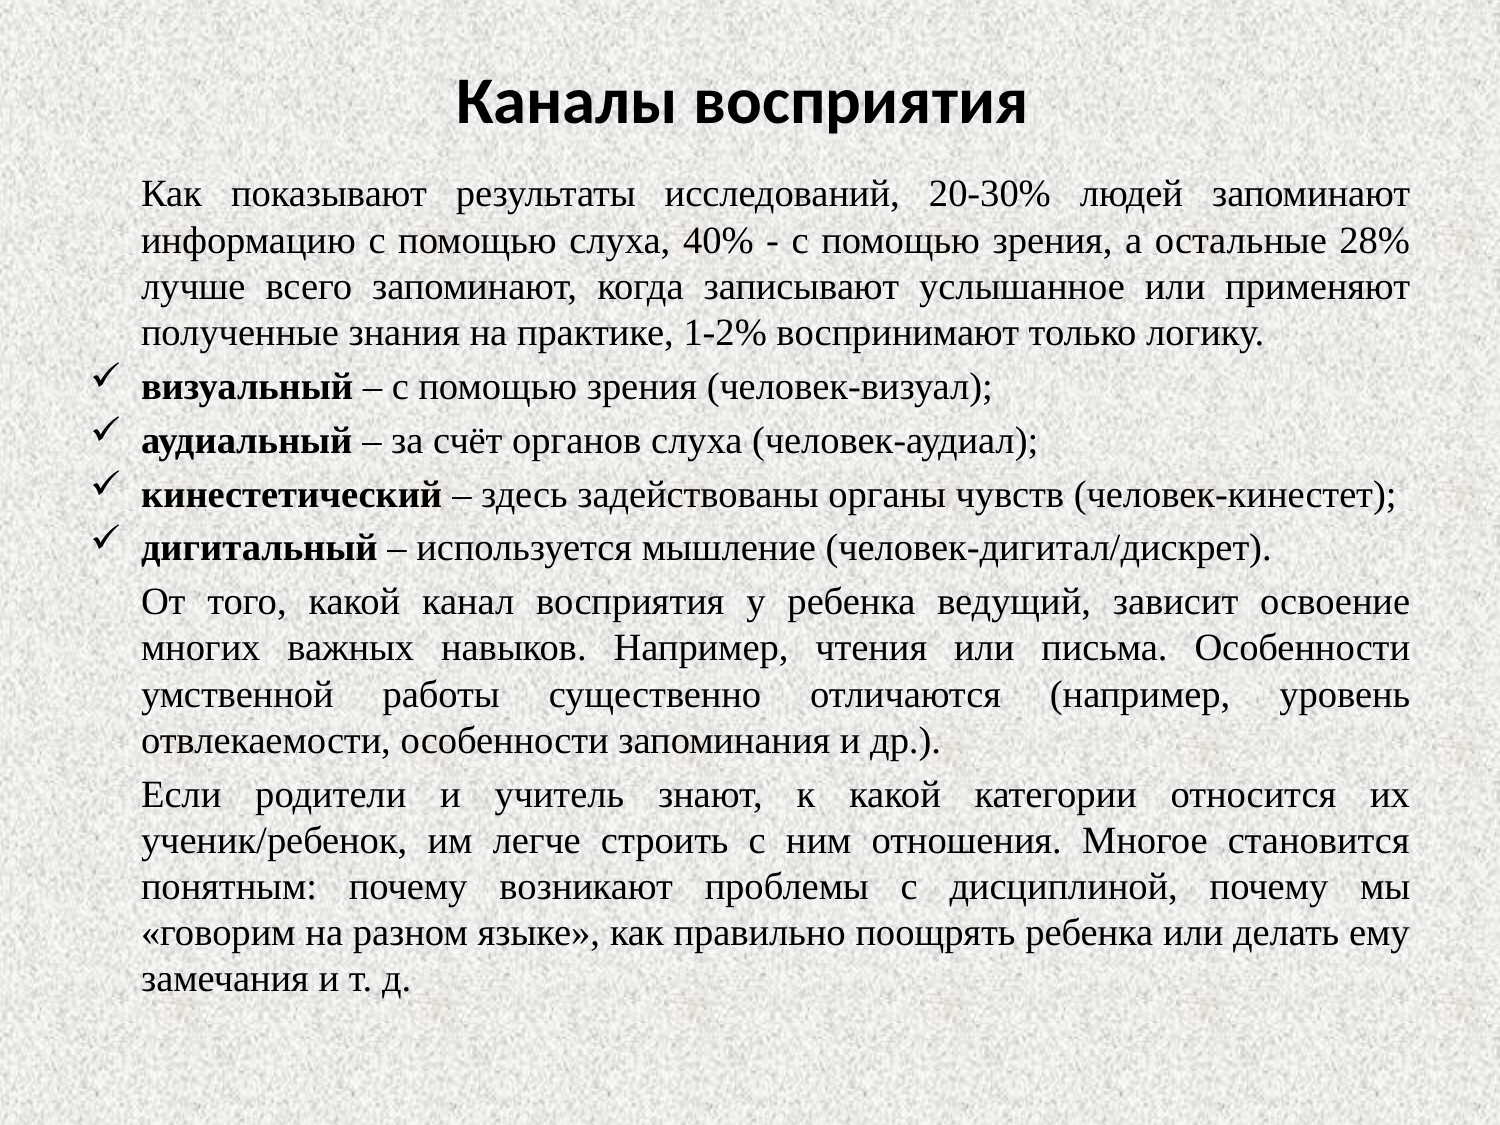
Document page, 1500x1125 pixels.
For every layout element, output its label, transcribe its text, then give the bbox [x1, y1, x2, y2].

picture [0, 0, 1500, 1125]
list Как показывают результаты исследований, 20-30% людей запоминают информацию с помощью слуха, 40% - с помощью зрения, а остальные 28% лучше всего запоминают, когда записывают услышанное или применяют полученные знания на практике, 1-2% воспринимают только логику. визуальный – с помощью зрения (человек-визуал); аудиальный – за счёт органов слуха (человек-аудиал); кинестетический – здесь задействованы органы чувств (человек-кинестет); дигитальный – используется мышление (человек-дигитал/дискрет). От того, какой канал восприятия у ребенка ведущий, зависит освоение многих важных навыков. Например, чтения или письма. Особенности умственной работы существенно отличаются (например, уровень отвлекаемости, особенности запоминания и др.). Если родители и учитель знают, к какой категории относится их ученик/ребенок, им легче строить с ним отношения. Многое становится понятным: почему возникают проблемы с дисциплиной, почему мы «говорим на разном языке», как правильно поощрять ребенка или делать ему замечания и т. д. [75, 160, 1425, 1059]
title Каналы восприятия [75, 45, 1425, 149]
